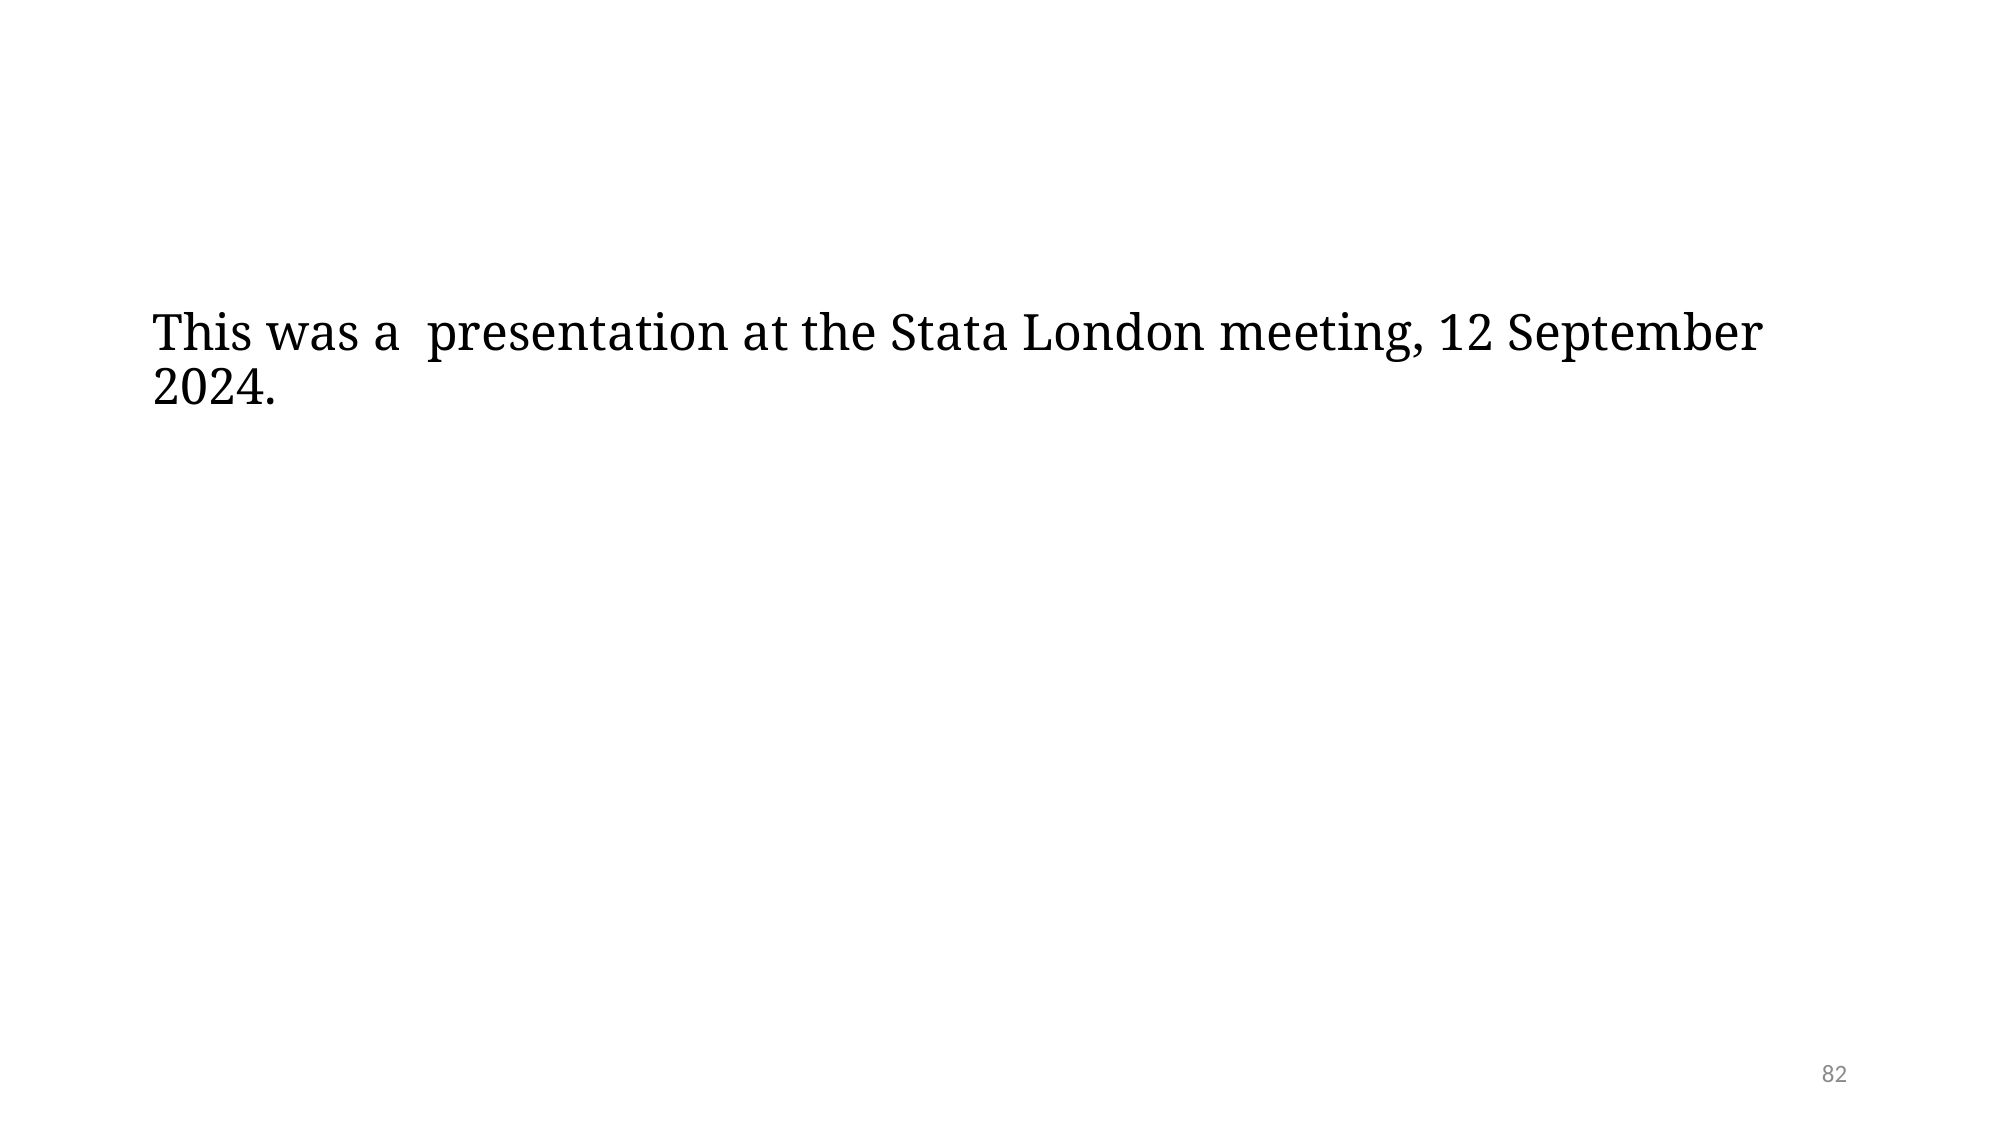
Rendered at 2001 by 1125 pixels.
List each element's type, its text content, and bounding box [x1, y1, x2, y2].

slide_number 82 [1412, 1042, 1863, 1103]
list This was a presentation at the Stata London meeting, 12 September 2024. [137, 299, 1863, 1014]
